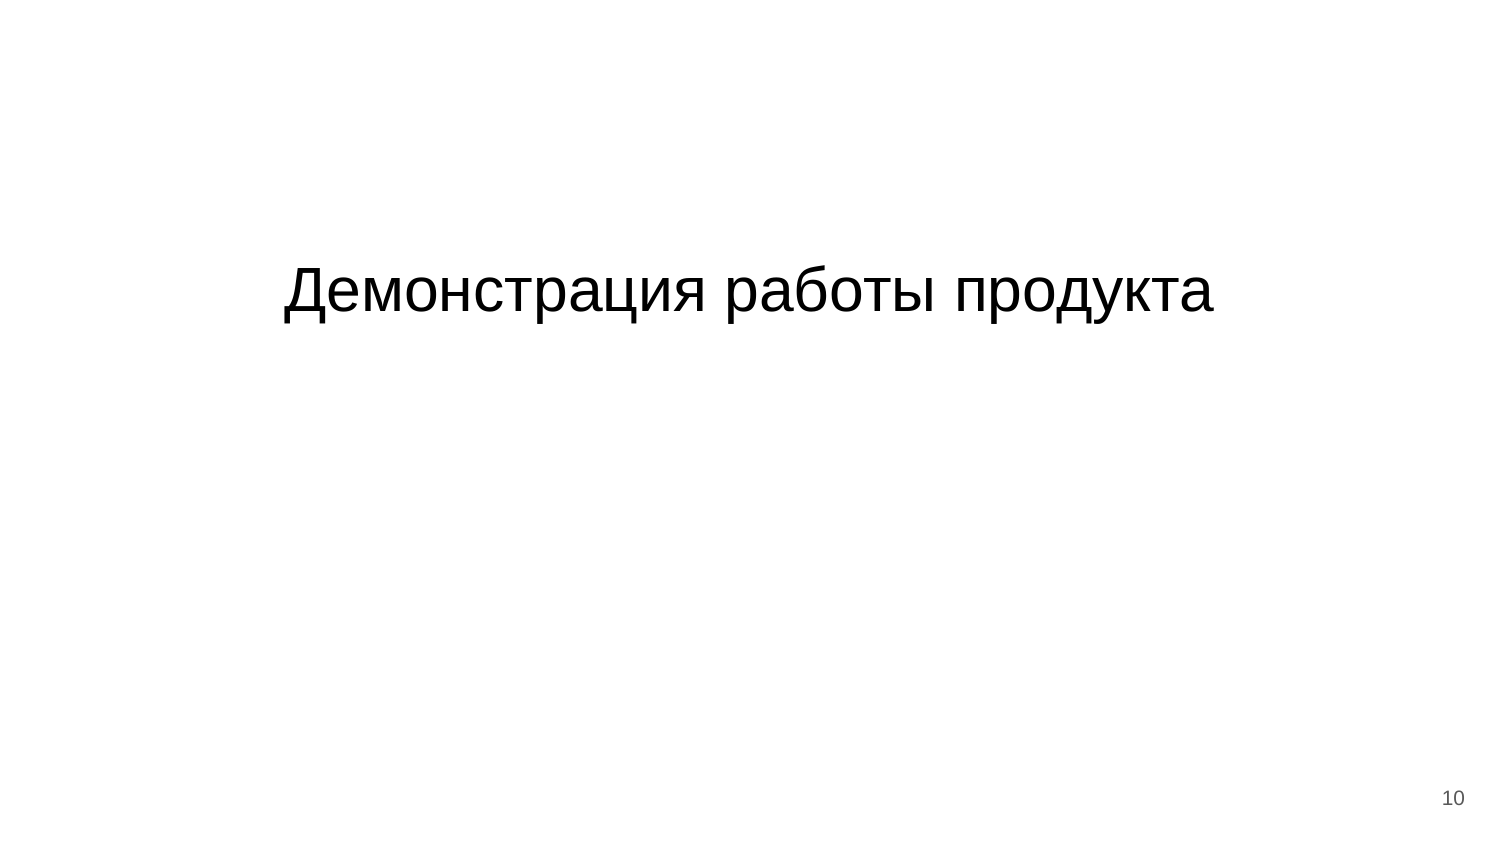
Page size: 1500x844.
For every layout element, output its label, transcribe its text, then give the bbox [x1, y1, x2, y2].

list Демонстрация работы продукта [51, 222, 1449, 783]
slide_number 10 [1389, 764, 1480, 830]
